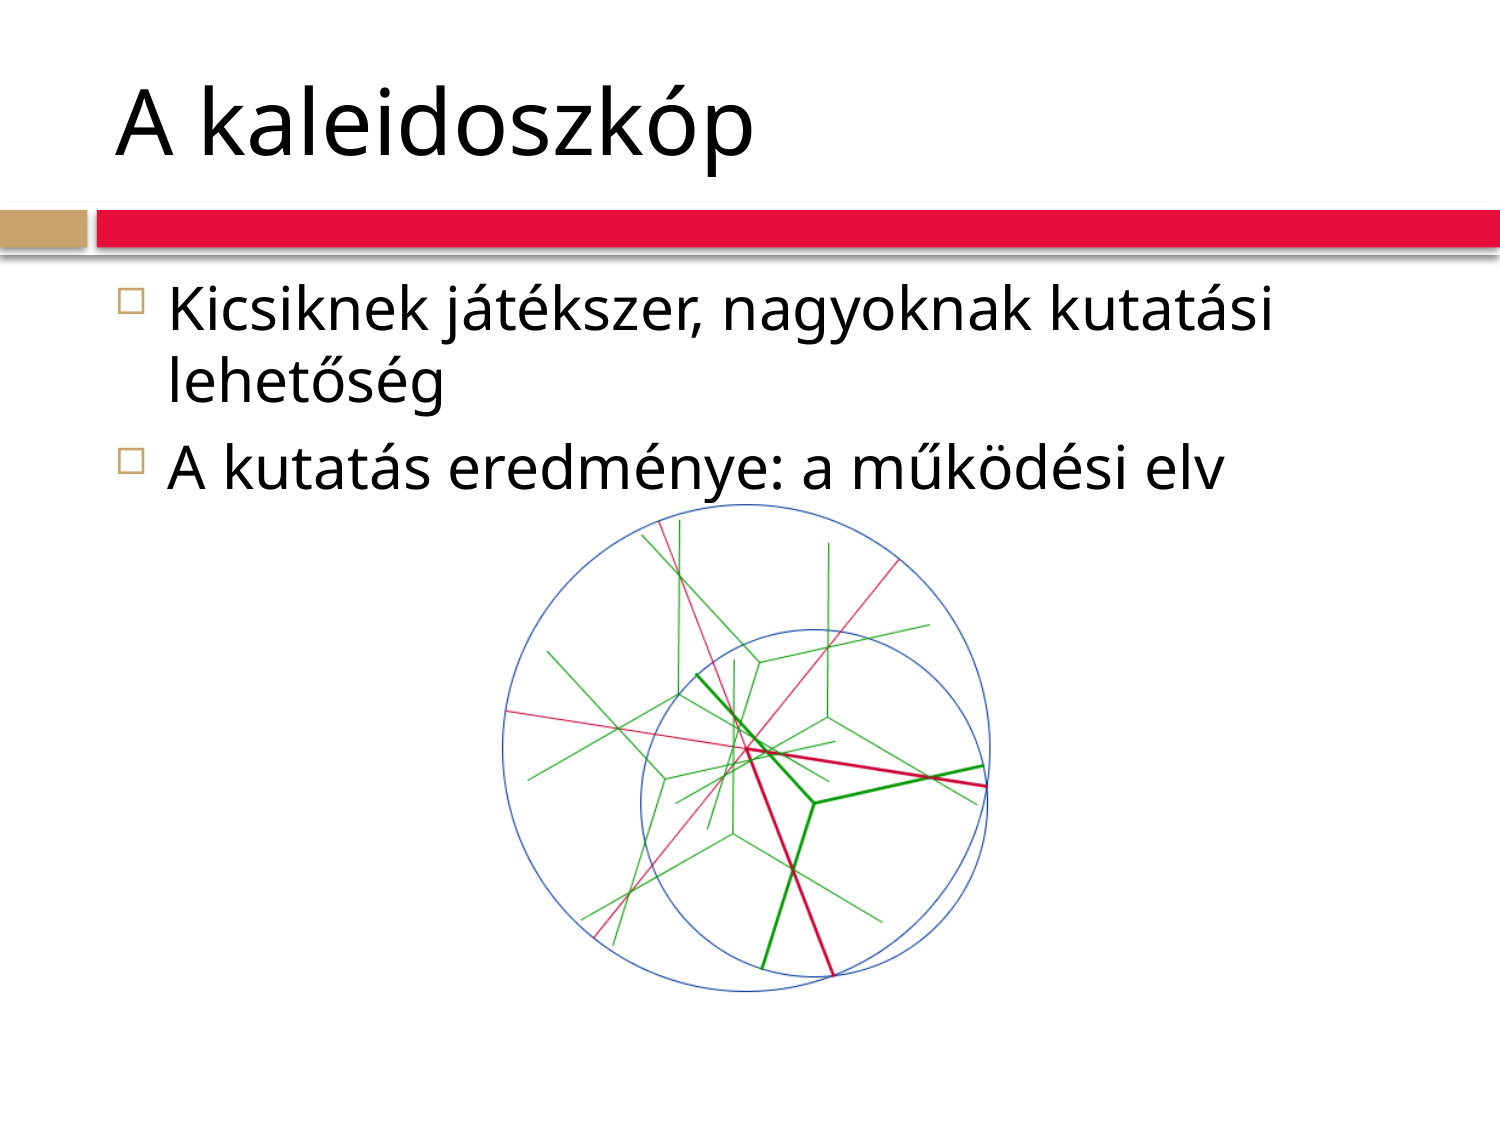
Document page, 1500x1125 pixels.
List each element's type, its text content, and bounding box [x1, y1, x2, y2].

picture [489, 503, 1011, 997]
list Kicsiknek játékszer, nagyoknak kutatási lehetőség A kutatás eredménye: a működési elv [100, 262, 1438, 1000]
title A kaleidoszkóp [100, 37, 1438, 200]
